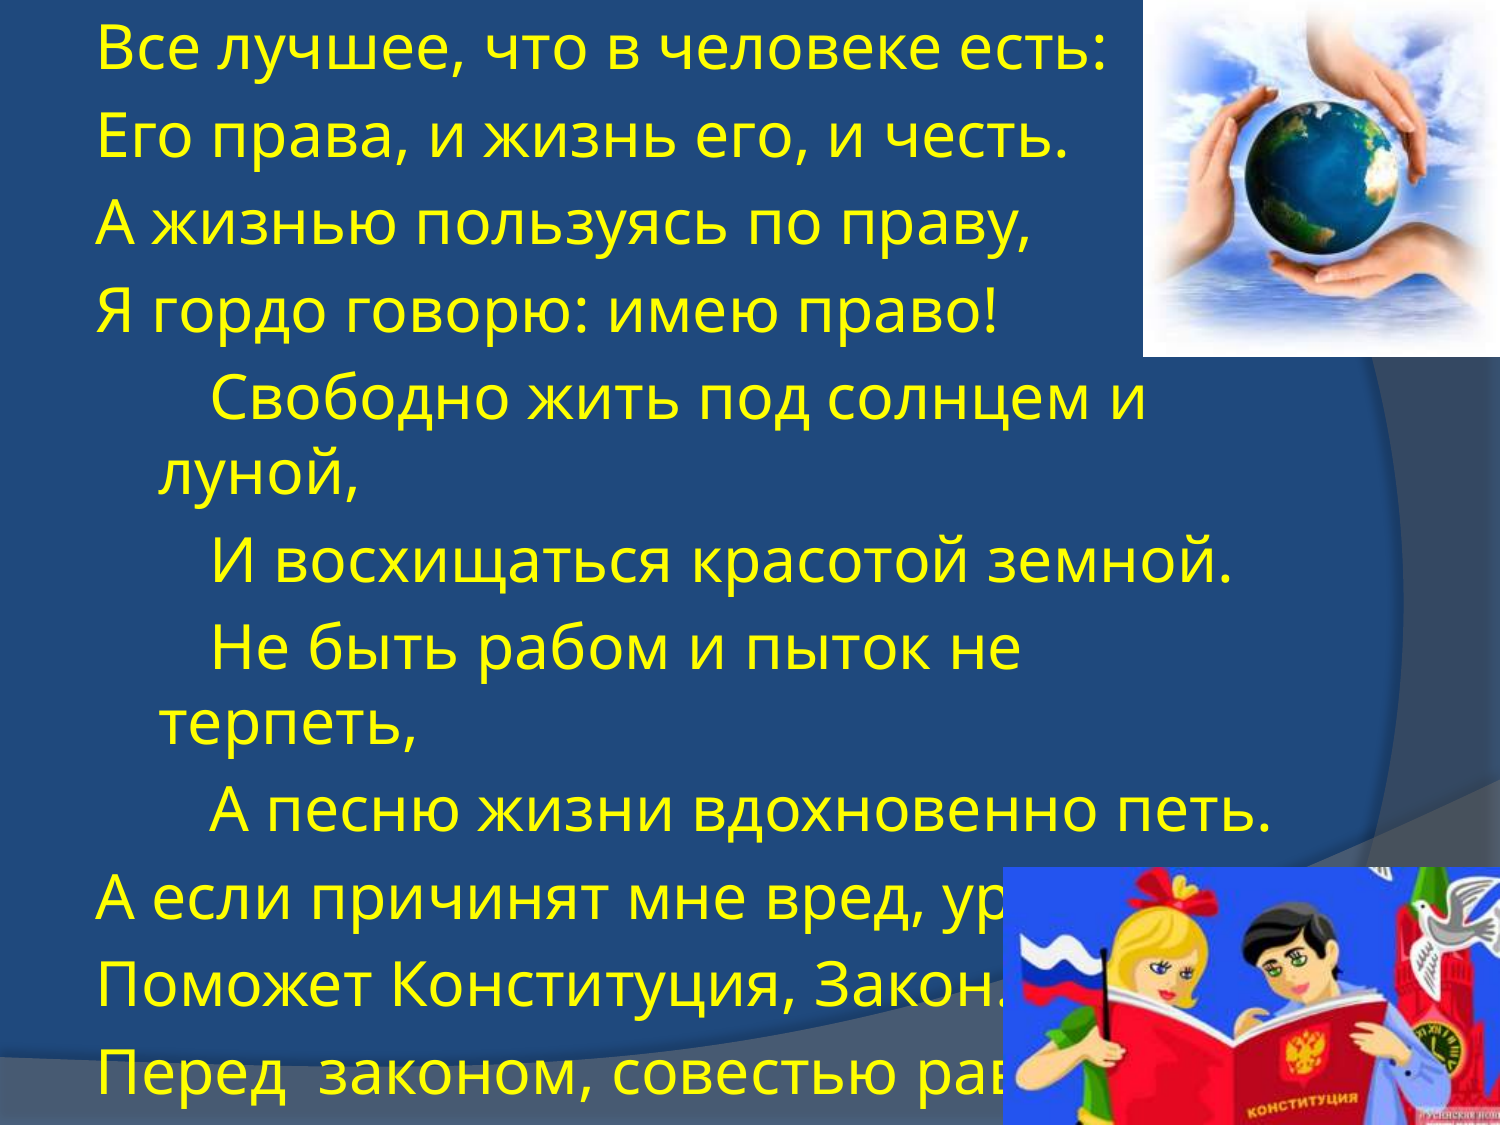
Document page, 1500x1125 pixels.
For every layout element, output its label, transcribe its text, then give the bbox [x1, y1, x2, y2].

picture [1003, 866, 1500, 1125]
list Все лучшее, что в человеке есть: Его права, и жизнь его, и честь. А жизнью пользуясь по праву, Я гордо говорю: имею право! Свободно жить под солнцем и луной, И восхищаться красотой земной. Не быть рабом и пыток не терпеть, А песню жизни вдохновенно петь. А если причинят мне вред, урон, Поможет Конституция, Закон. Перед законом, совестью равны. Живут народы не одной страны. [75, 0, 1300, 1090]
picture [1142, 0, 1500, 357]
